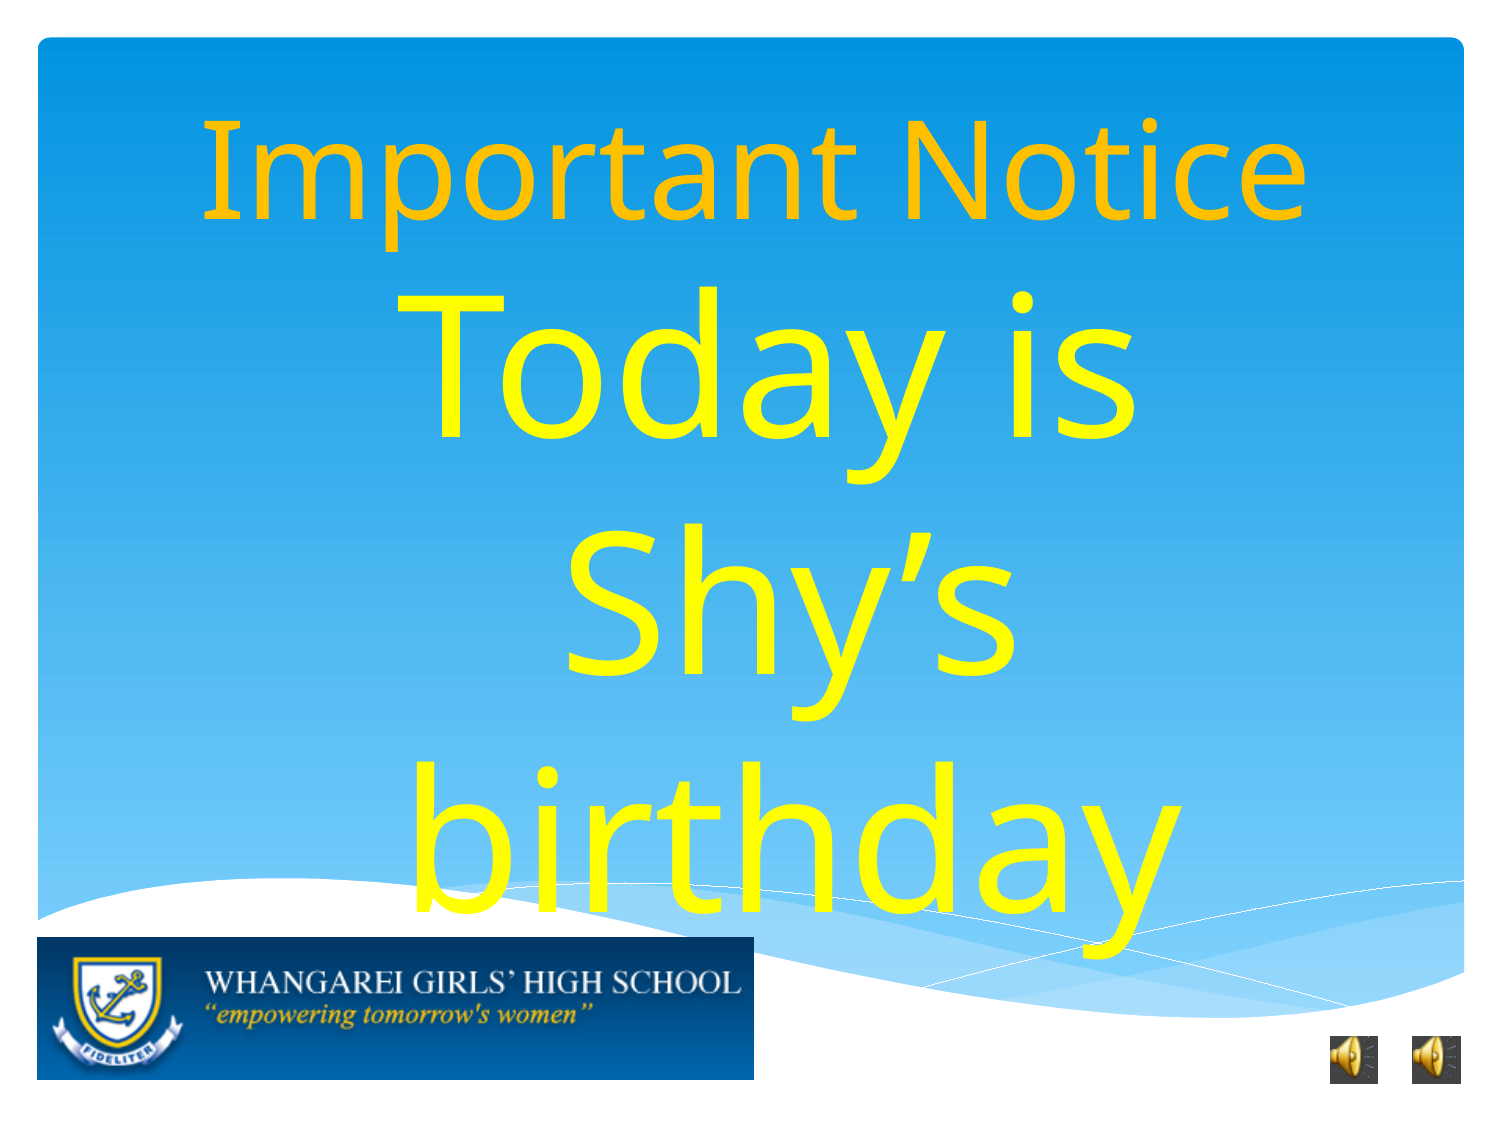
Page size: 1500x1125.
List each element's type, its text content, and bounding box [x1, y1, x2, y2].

picture [1411, 1034, 1462, 1086]
picture [1328, 1034, 1380, 1086]
picture [37, 937, 754, 1080]
text_box Today is Shy’s birthday [149, 231, 1391, 963]
text_box Important Notice [149, 37, 1362, 255]
